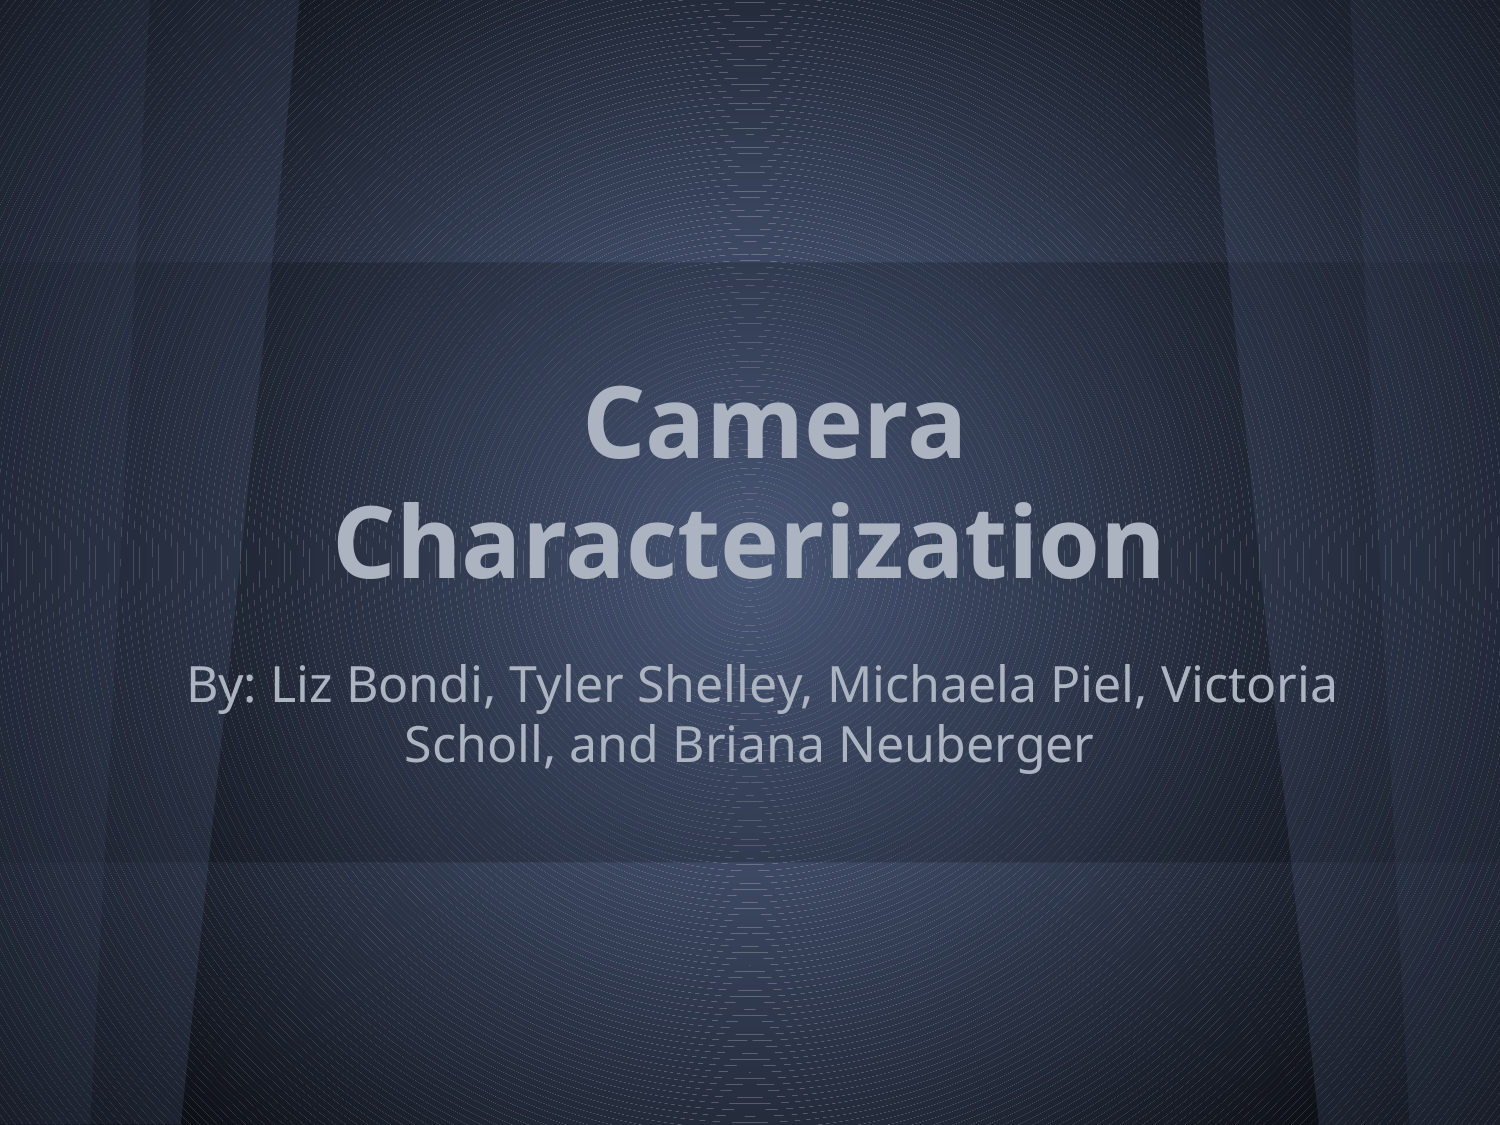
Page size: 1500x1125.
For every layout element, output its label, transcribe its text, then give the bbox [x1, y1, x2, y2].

subtitle By: Liz Bondi, Tyler Shelley, Michaela Piel, Victoria Scholl, and Briana Neuberger [112, 637, 1388, 1125]
title Camera Characterization [112, 343, 1388, 614]
